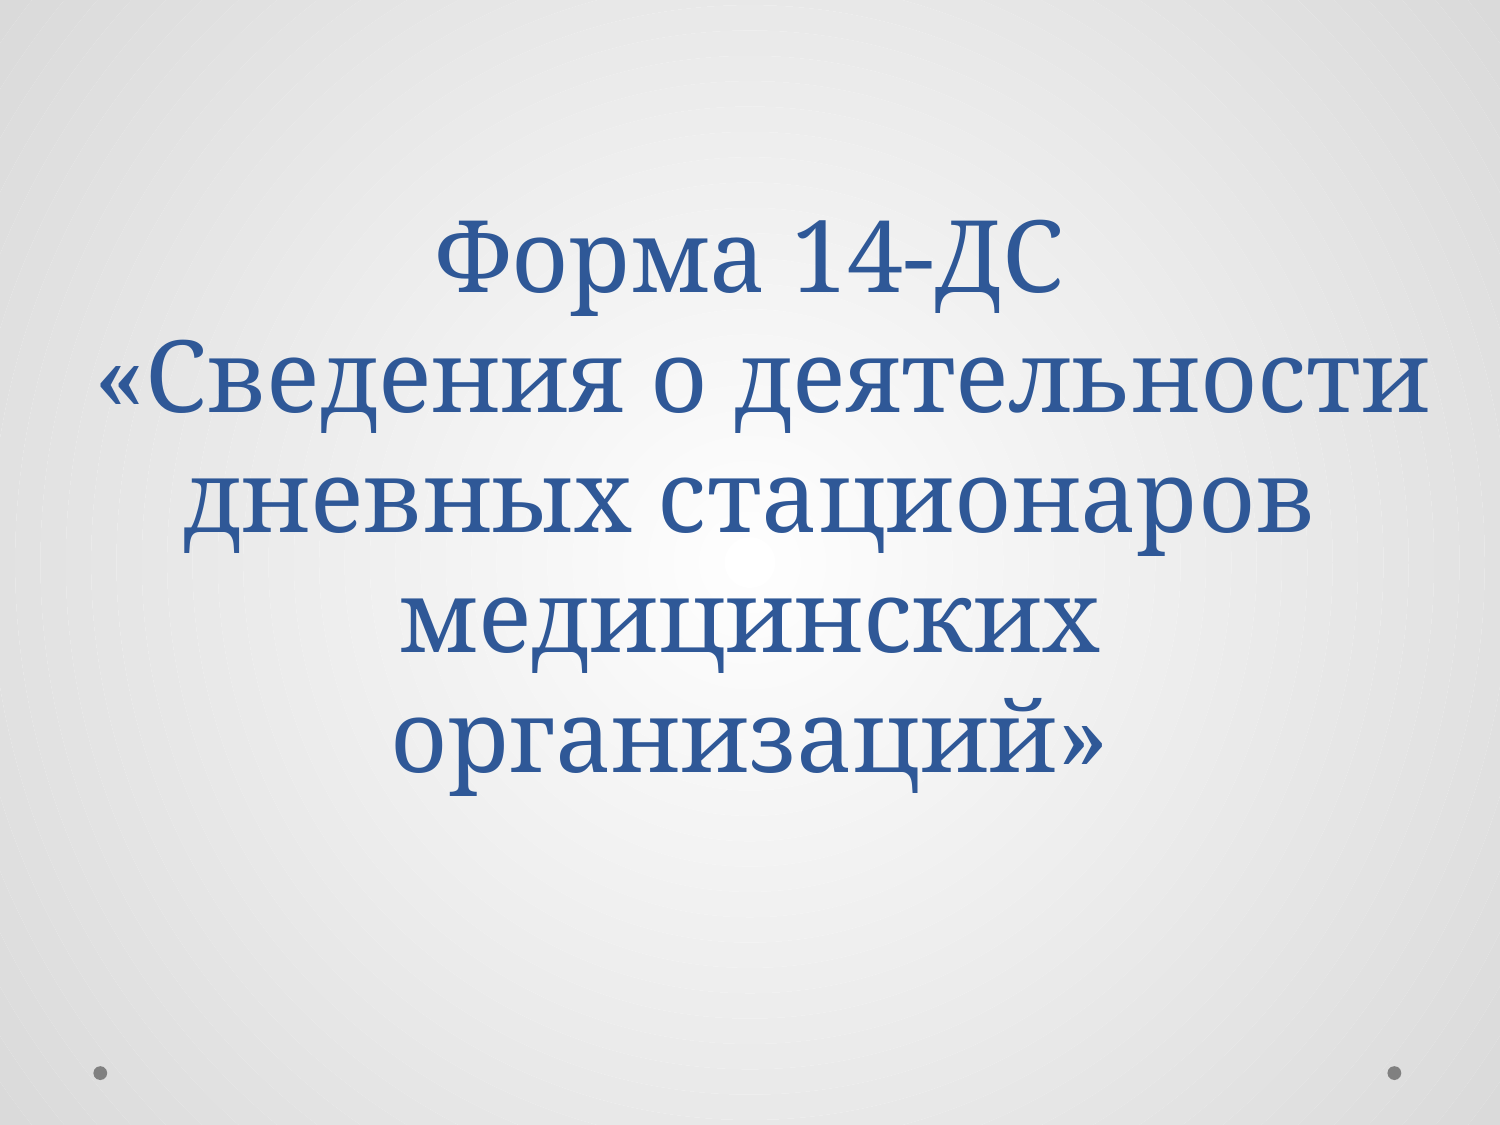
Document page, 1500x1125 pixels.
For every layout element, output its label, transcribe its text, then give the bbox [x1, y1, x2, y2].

title Форма 14-ДС «Сведения о деятельности дневных стационаров медицинских организаций» [17, 99, 1483, 800]
